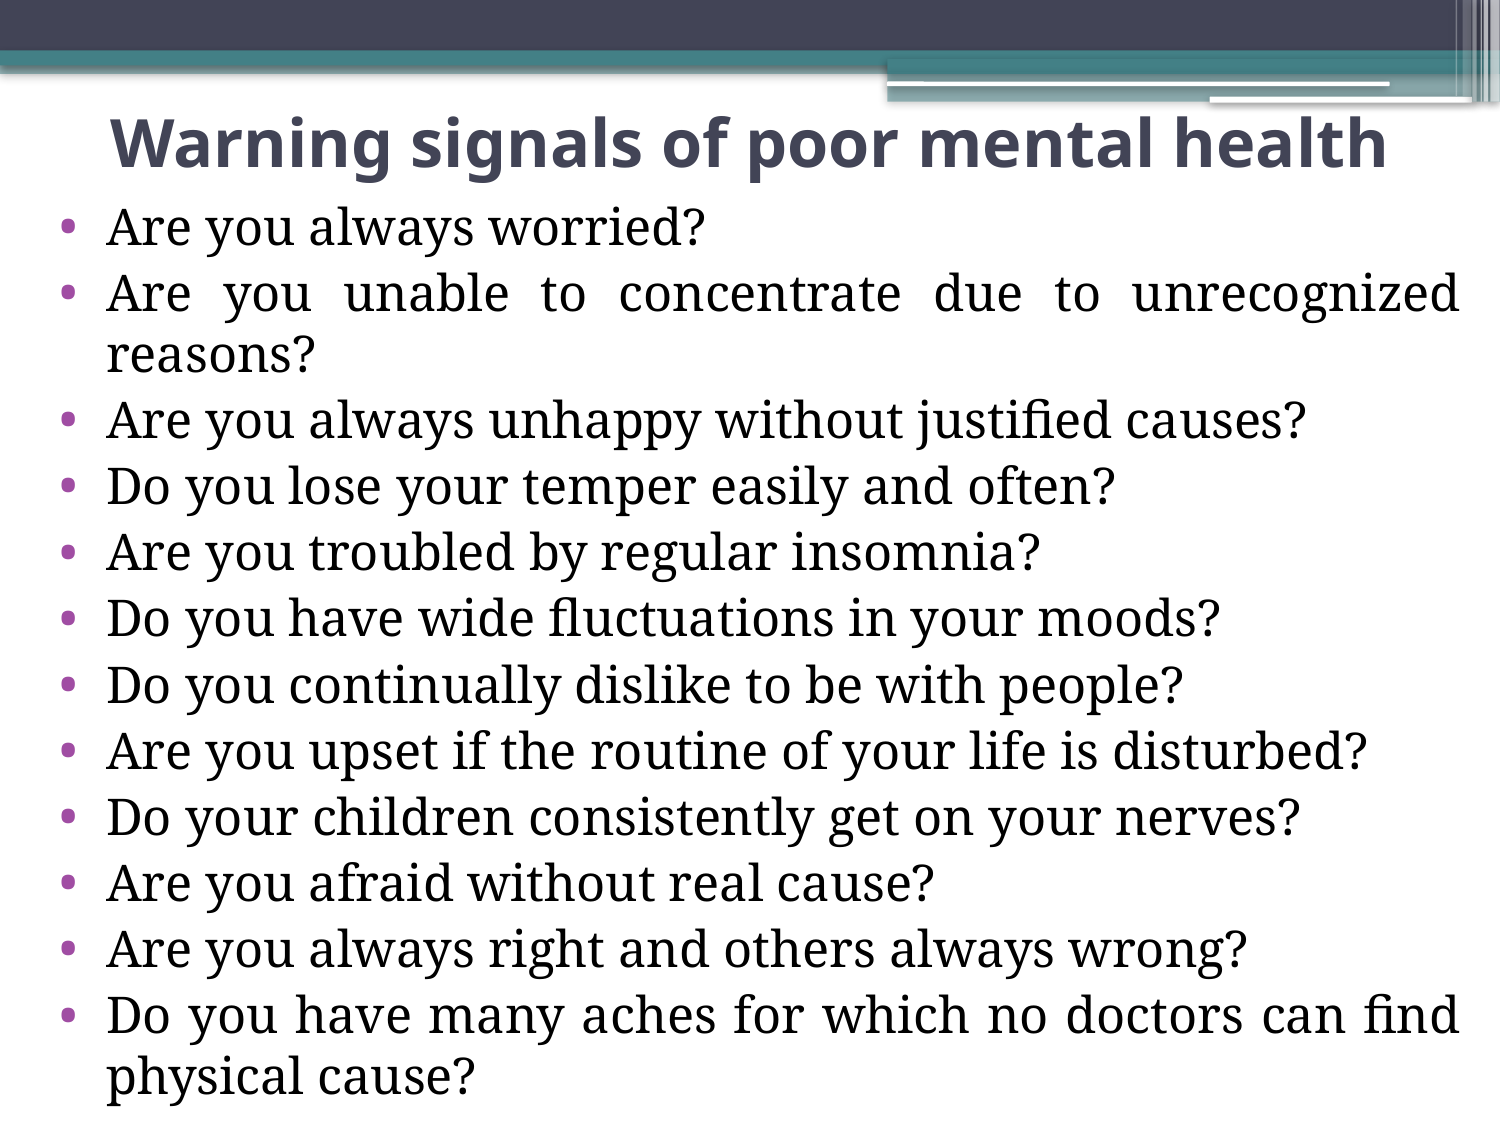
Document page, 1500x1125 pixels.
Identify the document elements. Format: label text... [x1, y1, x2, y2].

title Warning signals of poor mental health [75, 70, 1425, 187]
list Are you always worried? Are you unable to concentrate due to unrecognized reasons? Are you always unhappy without justified causes? Do you lose your temper easily and often? Are you troubled by regular insomnia? Do you have wide fluctuations in your moods? Do you continually dislike to be with people? Are you upset if the routine of your life is disturbed? Do your children consistently get on your nerves? Are you afraid without real cause? Are you always right and others always wrong? Do you have many aches for which no doctors can find physical cause? [35, 187, 1477, 1125]
